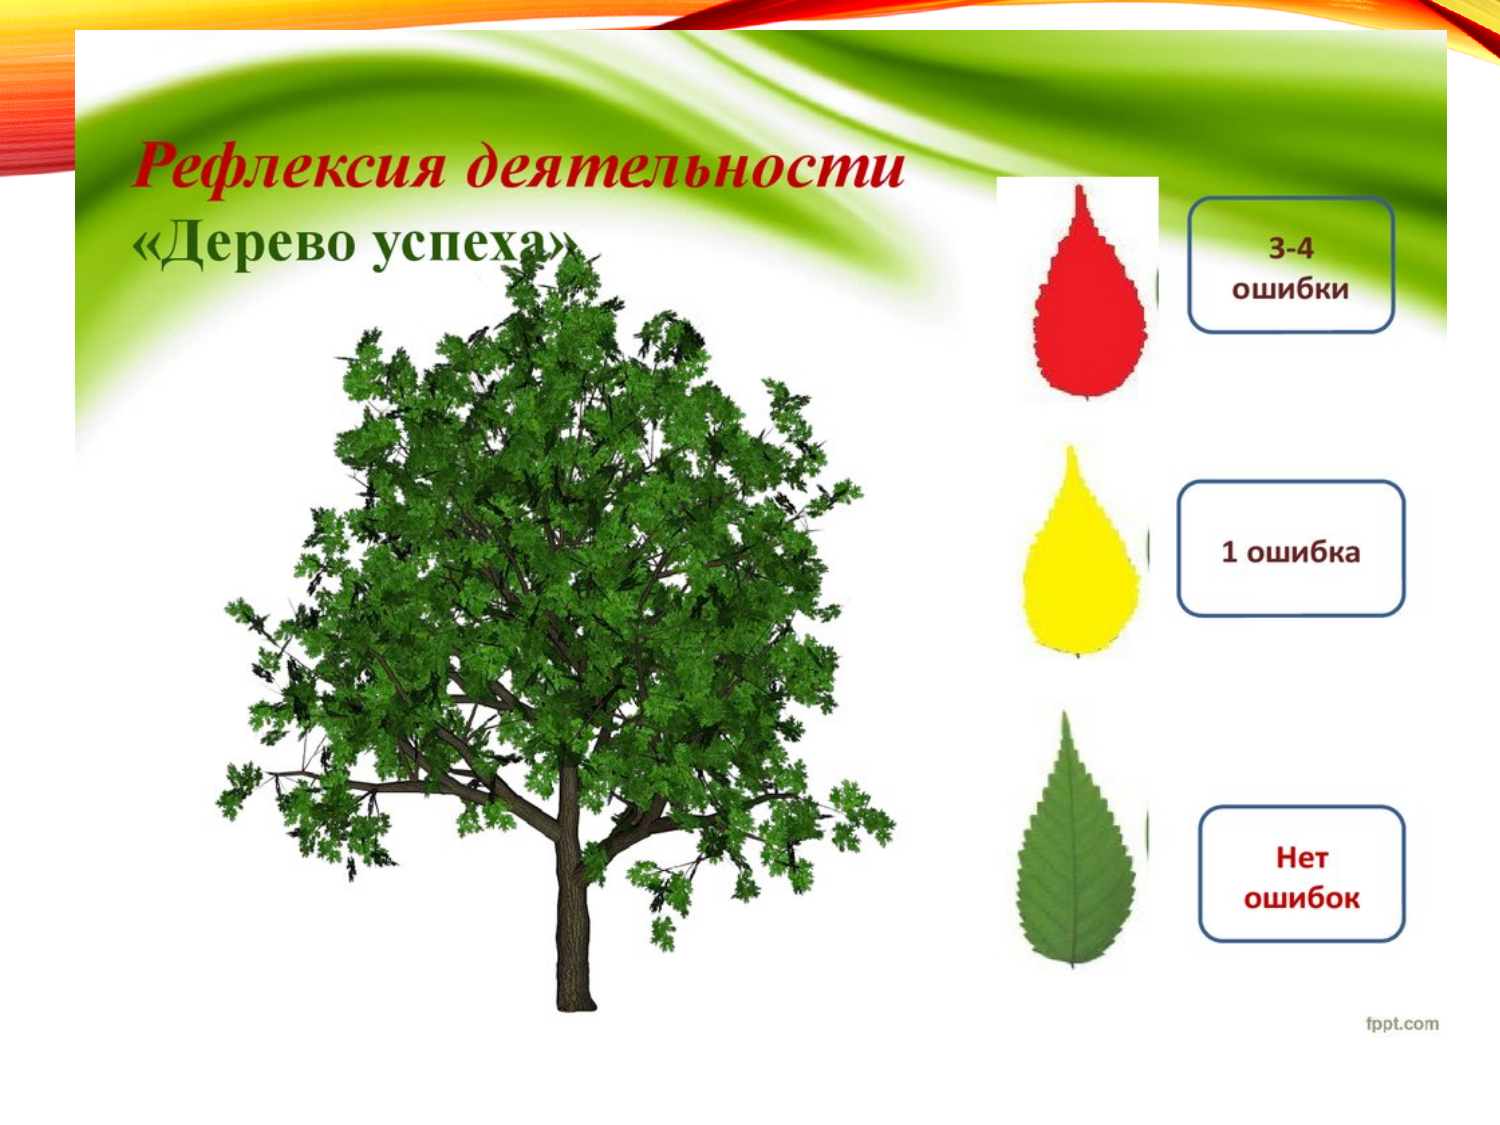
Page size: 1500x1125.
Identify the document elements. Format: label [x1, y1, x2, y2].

list [74, 30, 1448, 1038]
picture [0, 0, 1500, 178]
